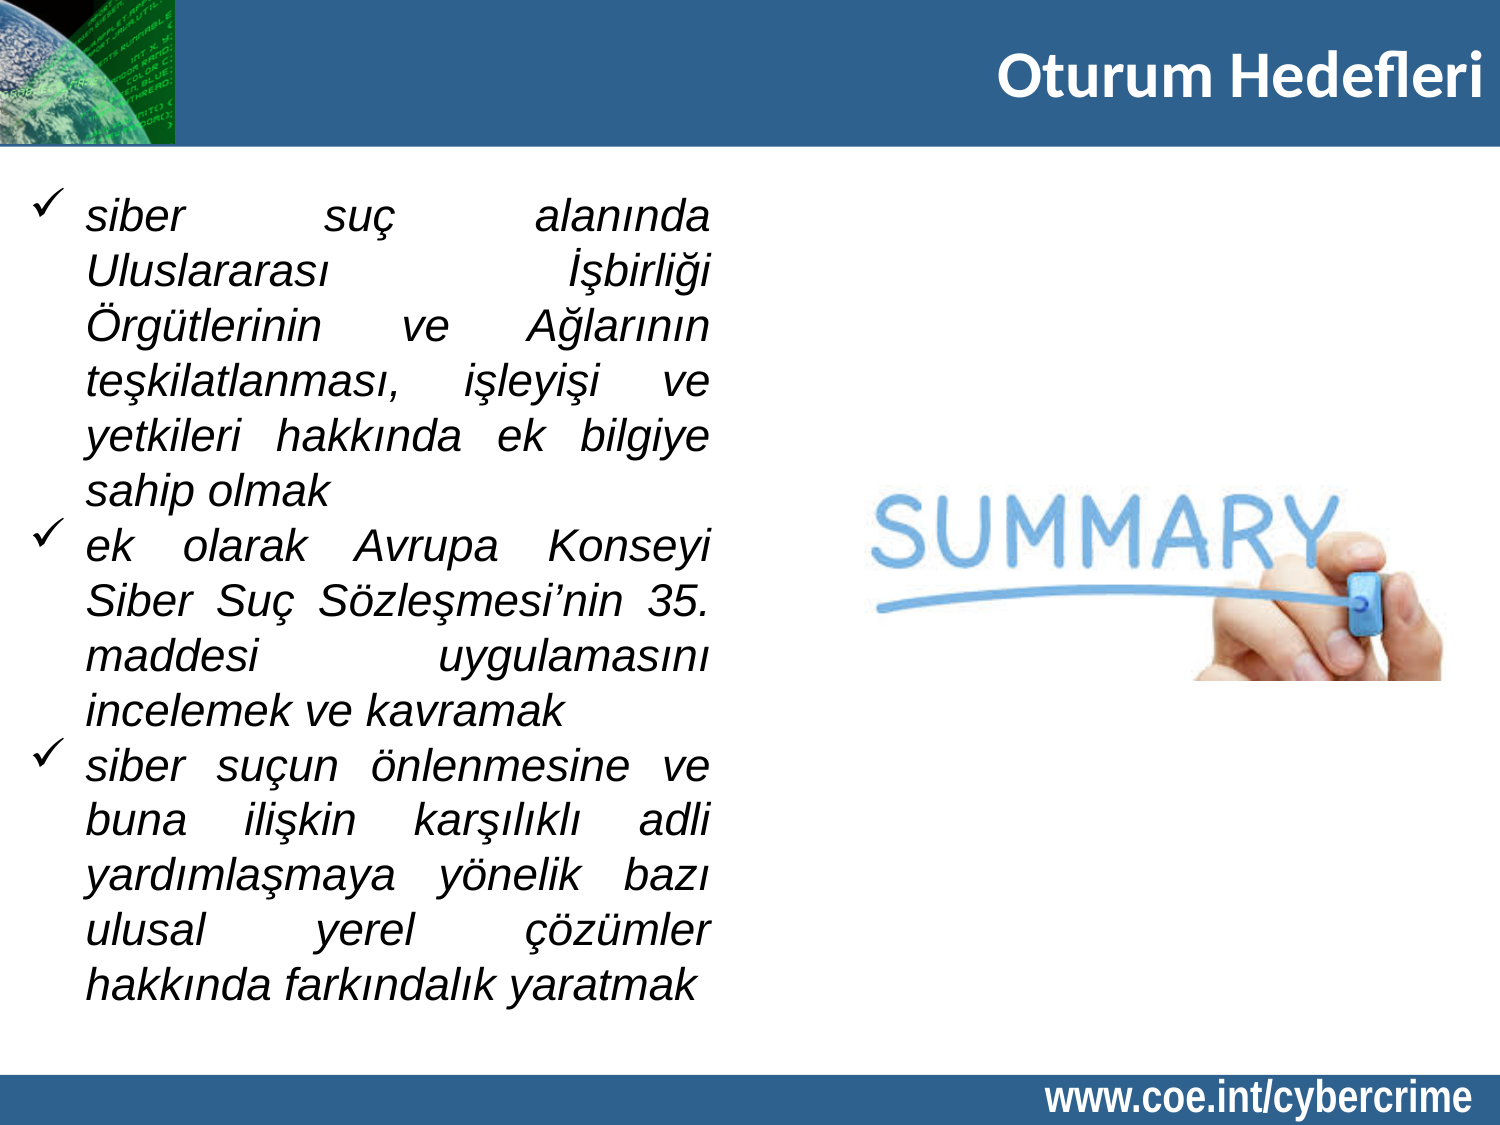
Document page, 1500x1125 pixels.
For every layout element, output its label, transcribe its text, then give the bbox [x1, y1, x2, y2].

text_box siber suç alanında Uluslararası İşbirliği Örgütlerinin ve Ağlarının teşkilatlanması, işleyişi ve yetkileri hakkında ek bilgiye sahip olmak ek olarak Avrupa Konseyi Siber Suç Sözleşmesi’nin 35. maddesi uygulamasını incelemek ve kavramak siber suçun önlenmesine ve buna ilişkin karşılıklı adli yardımlaşmaya yönelik bazı ulusal yerel çözümler hakkında farkındalık yaratmak [14, 177, 726, 1018]
picture [794, 443, 1461, 682]
text_box www.coe.int/cybercrime [1030, 1059, 1500, 1125]
text_box [0, 1073, 1030, 1125]
text_box Oturum Hedefleri [177, 0, 1500, 149]
picture [0, 0, 175, 144]
